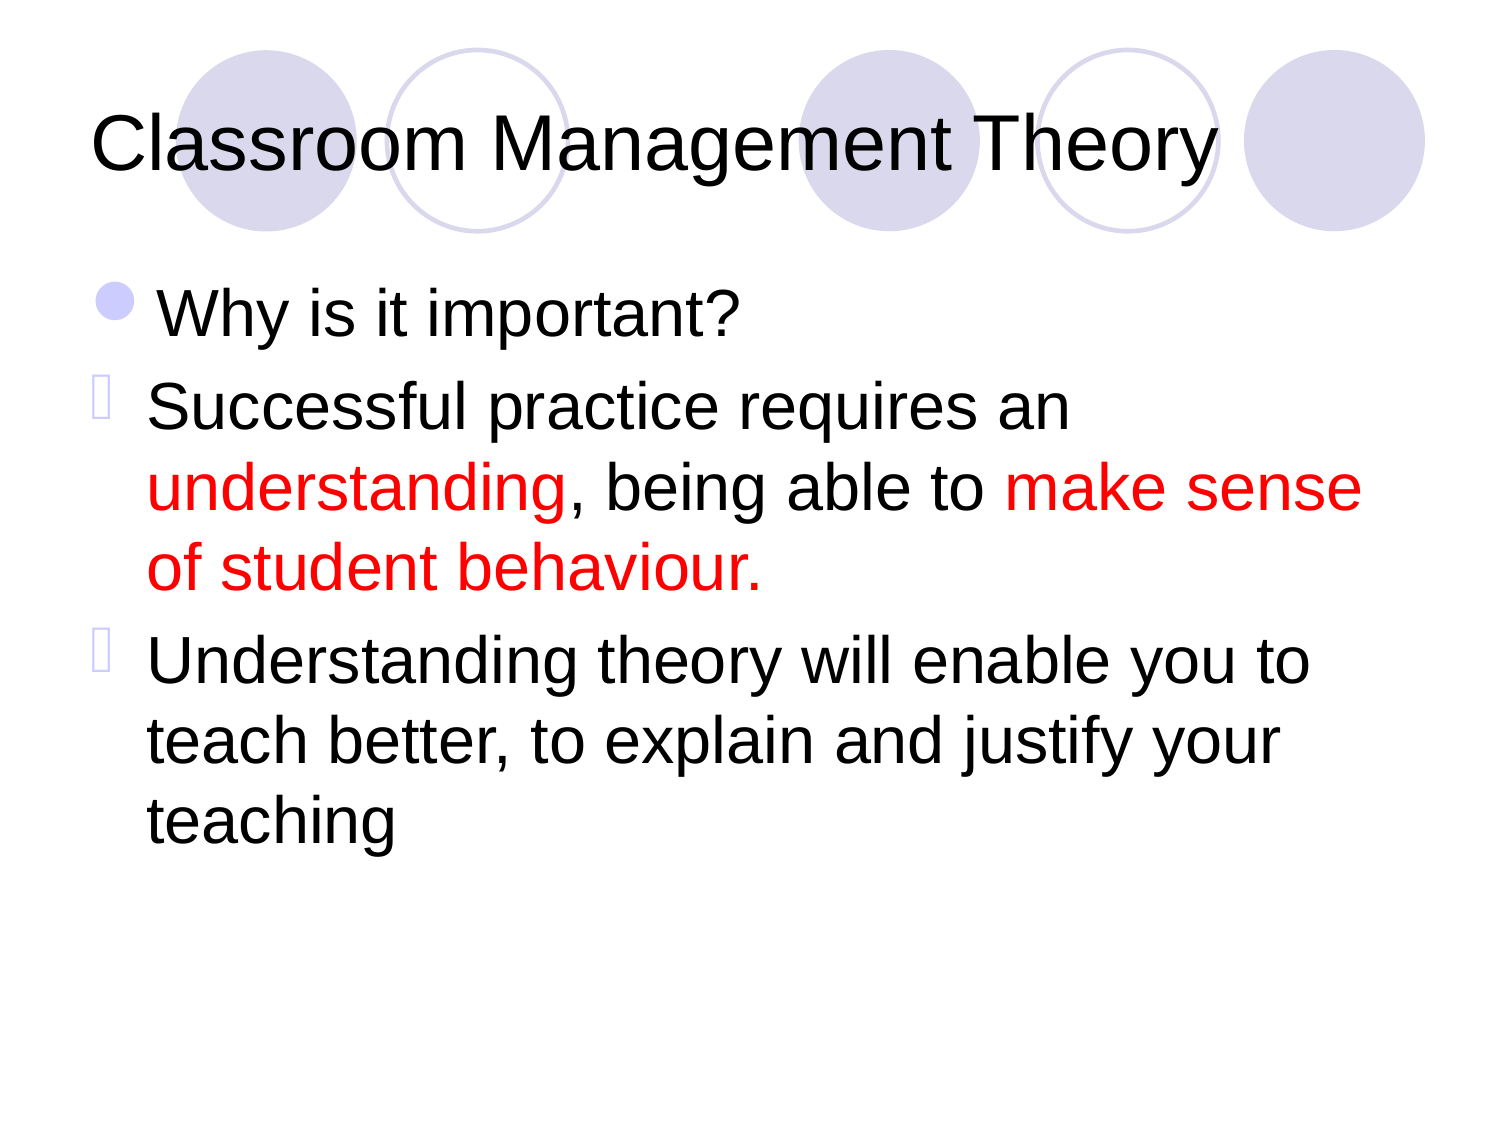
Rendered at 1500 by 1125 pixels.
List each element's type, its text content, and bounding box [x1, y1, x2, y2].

list Why is it important? Successful practice requires an understanding, being able to make sense of student behaviour. Understanding theory will enable you to teach better, to explain and justify your teaching [74, 262, 1426, 1006]
title Classroom Management Theory [74, 44, 1426, 233]
